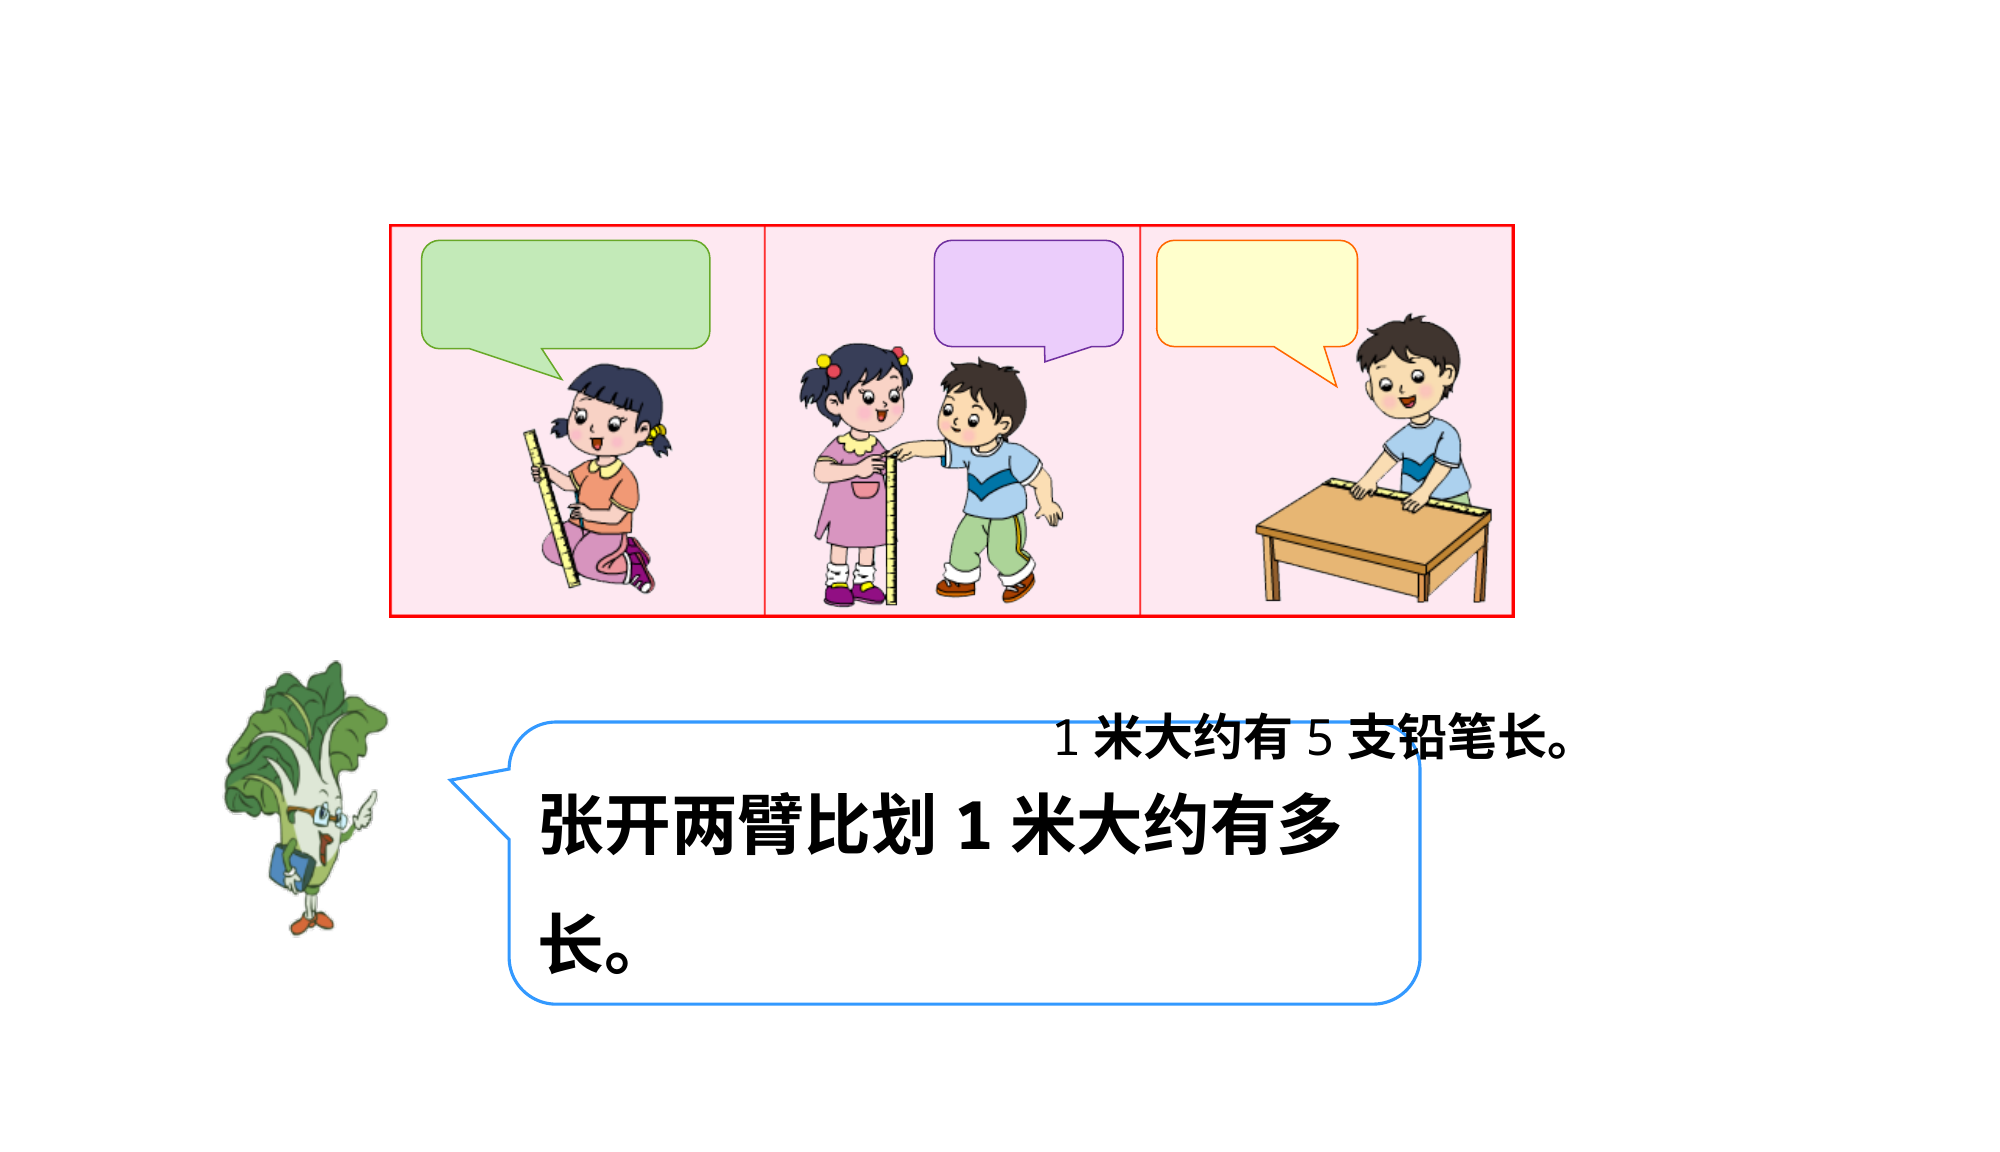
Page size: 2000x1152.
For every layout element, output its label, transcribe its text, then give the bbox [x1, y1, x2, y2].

text_box 张开两臂比划1米大约有多长。 [450, 722, 1421, 1005]
text_box 1米大约有5支铅笔长。 [1036, 600, 1775, 870]
picture [220, 659, 392, 939]
picture [389, 224, 1515, 618]
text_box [391, 225, 1513, 616]
